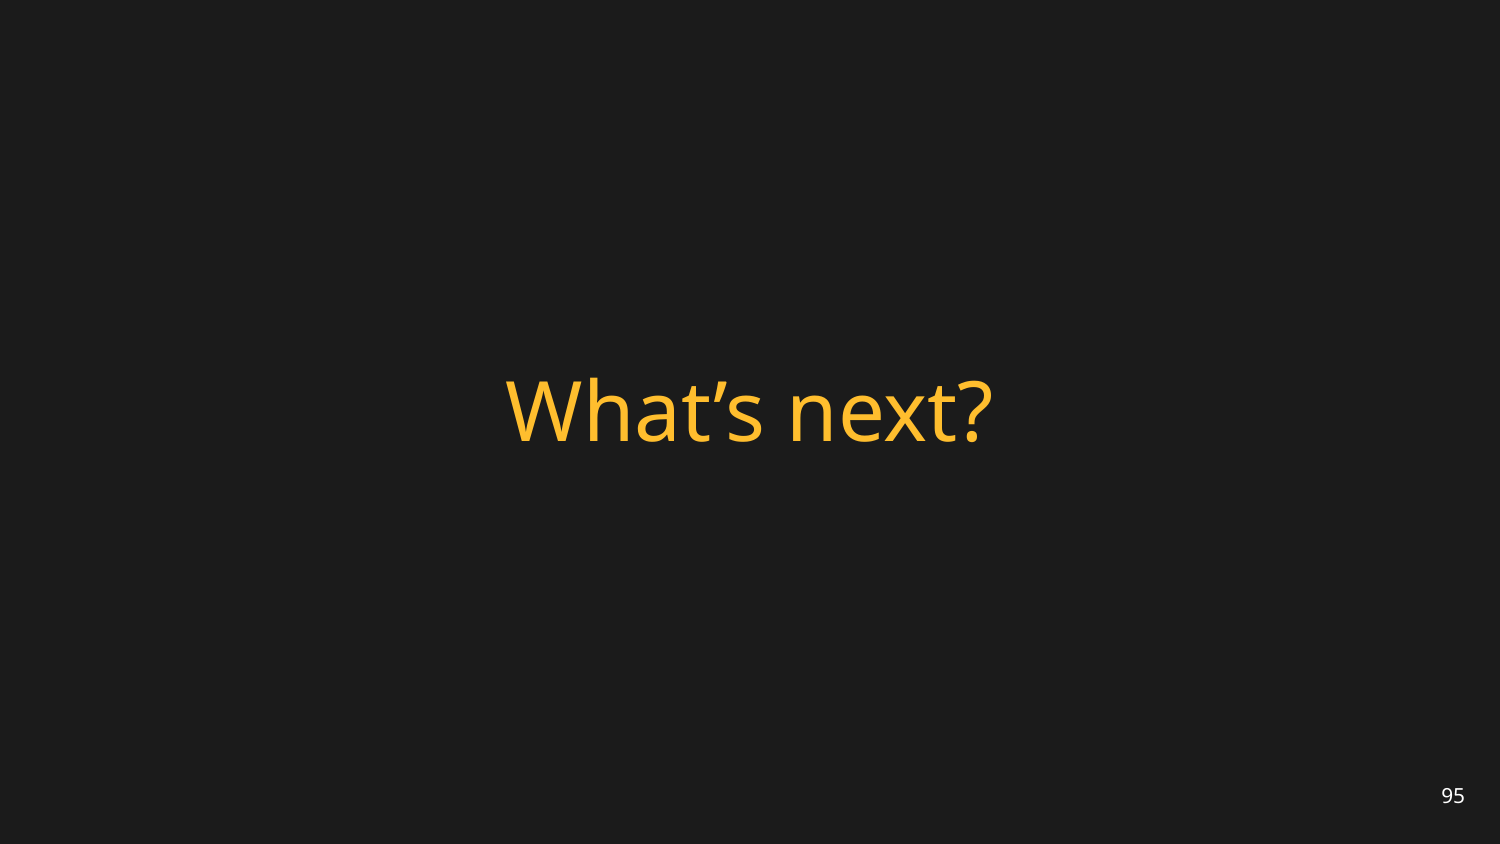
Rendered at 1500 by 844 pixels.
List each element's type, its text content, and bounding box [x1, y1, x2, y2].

title What’s next? [51, 72, 1449, 753]
slide_number 95 [1389, 764, 1480, 830]
